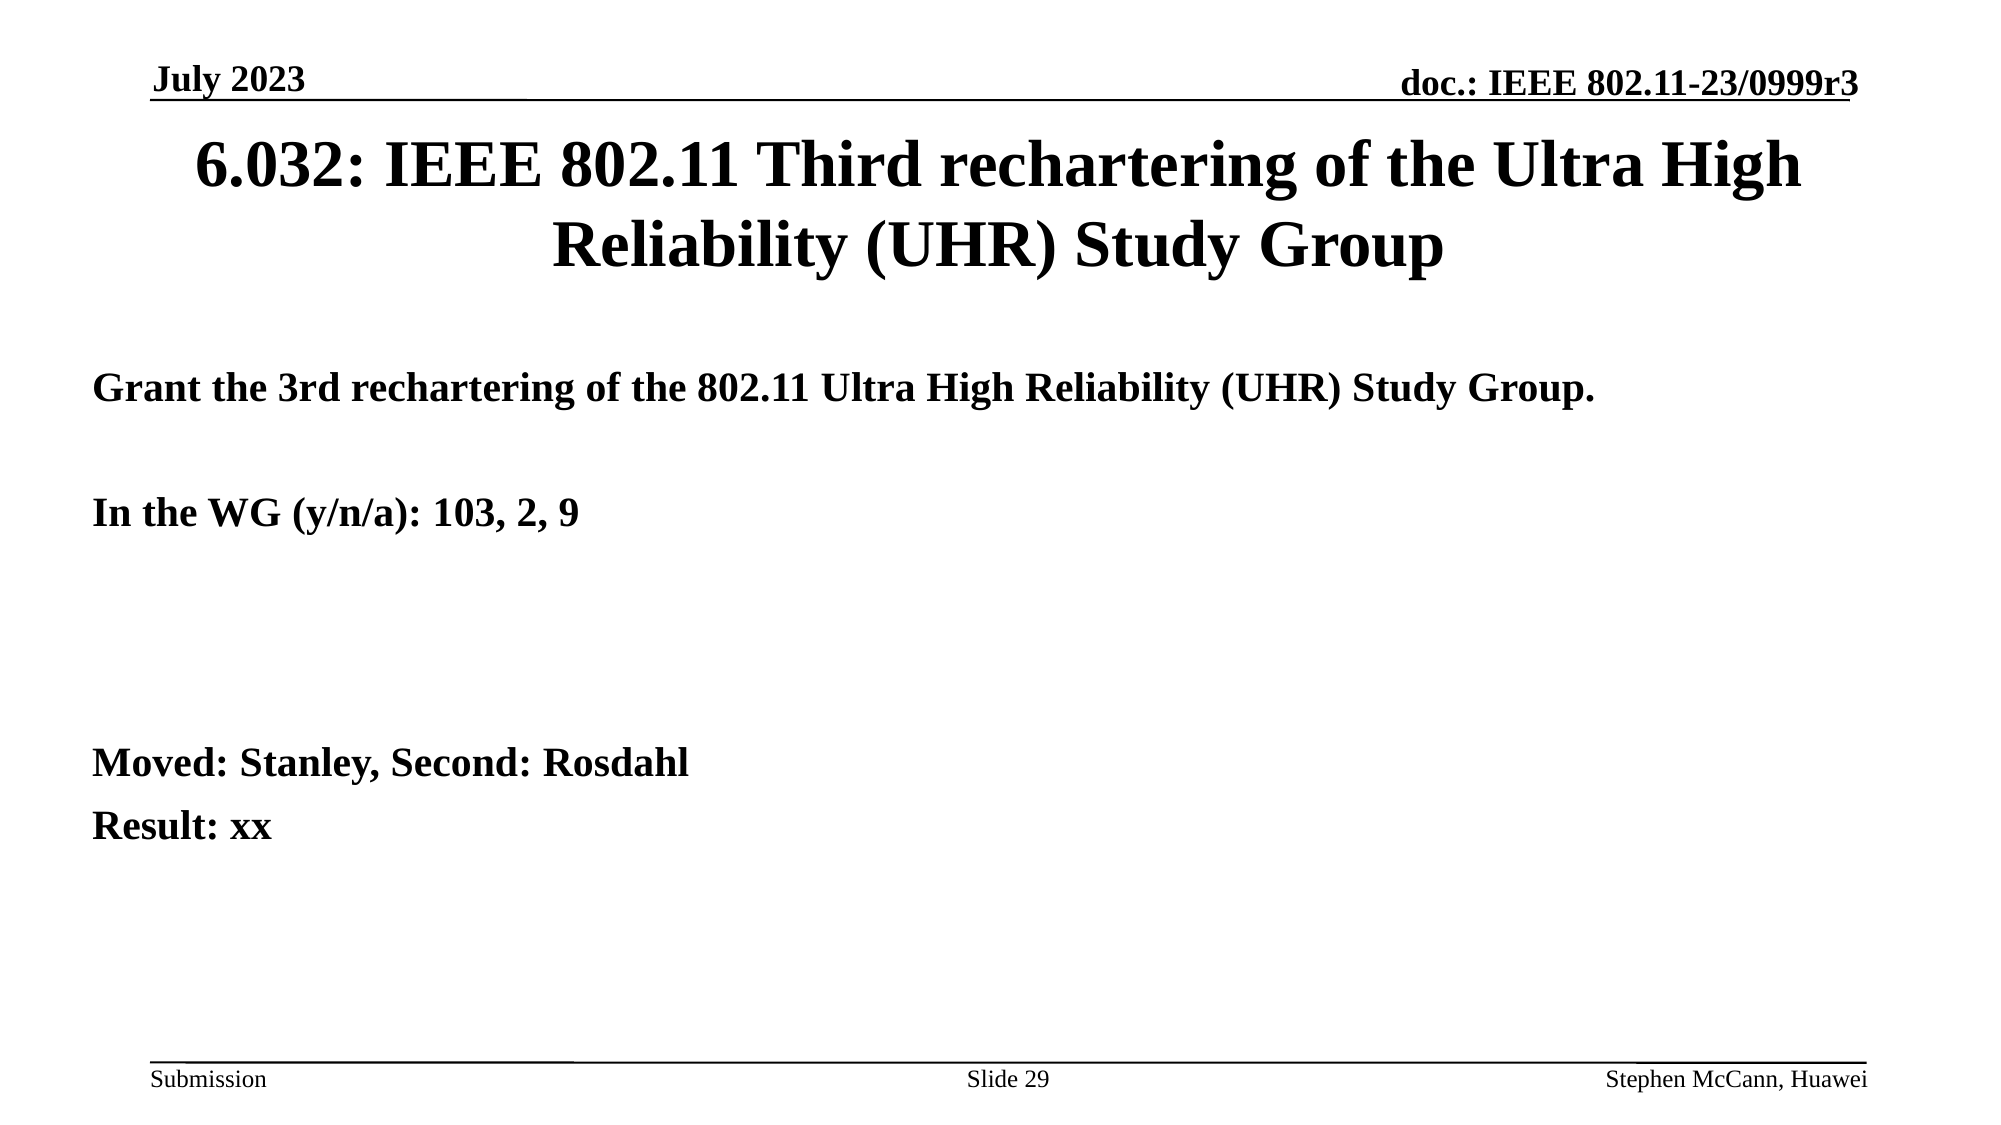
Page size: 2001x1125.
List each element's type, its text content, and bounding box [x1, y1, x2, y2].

footer Stephen McCann, Huawei [1171, 1061, 1869, 1093]
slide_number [152, 54, 563, 100]
slide_number Slide 29 [950, 1061, 1067, 1123]
list Grant the 3rd rechartering of the 802.11 Ultra High Reliability (UHR) Study Group. In the WG (y/n/a): 103, 2, 9 Moved: Stanley, Second: Rosdahl Result: xx [76, 289, 1940, 1063]
title 6.032: IEEE 802.11 Third rechartering of the Ultra High Reliability (UHR) Study Group [149, 112, 1850, 288]
